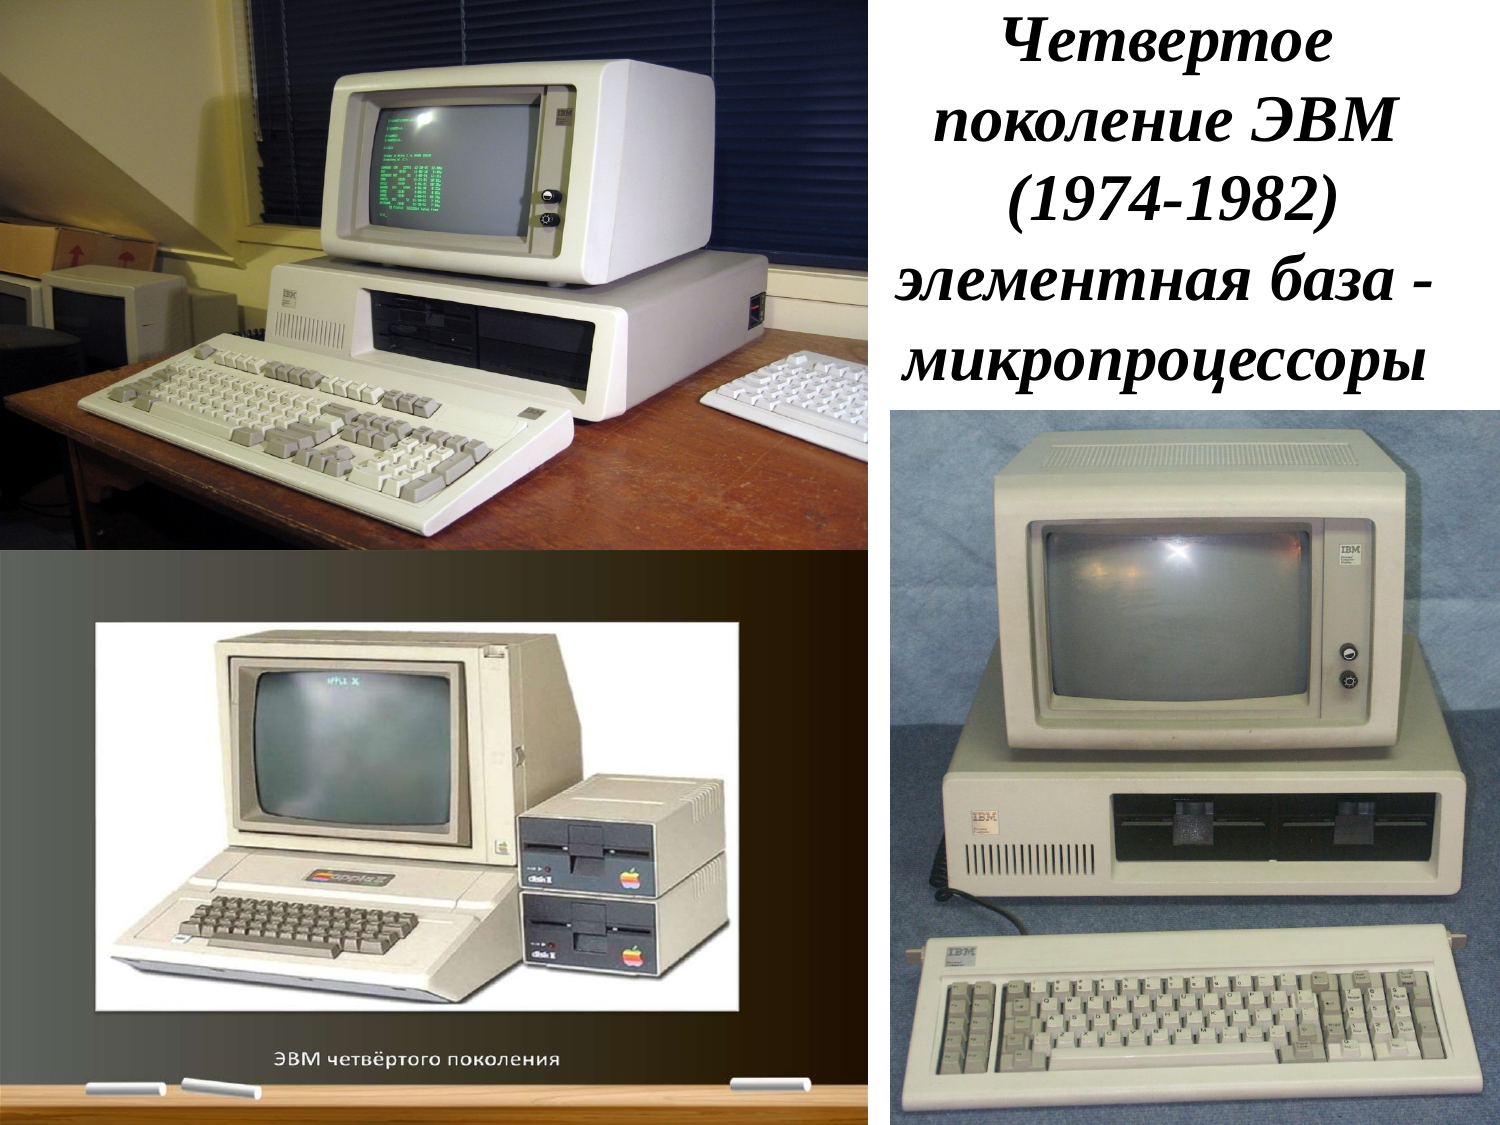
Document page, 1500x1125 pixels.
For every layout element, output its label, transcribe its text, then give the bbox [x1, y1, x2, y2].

title Четвертое поколение ЭВМ (1974-1982) элементная база - микропроцессоры [871, 58, 1500, 330]
picture [0, 0, 868, 1125]
picture [890, 409, 1500, 1125]
